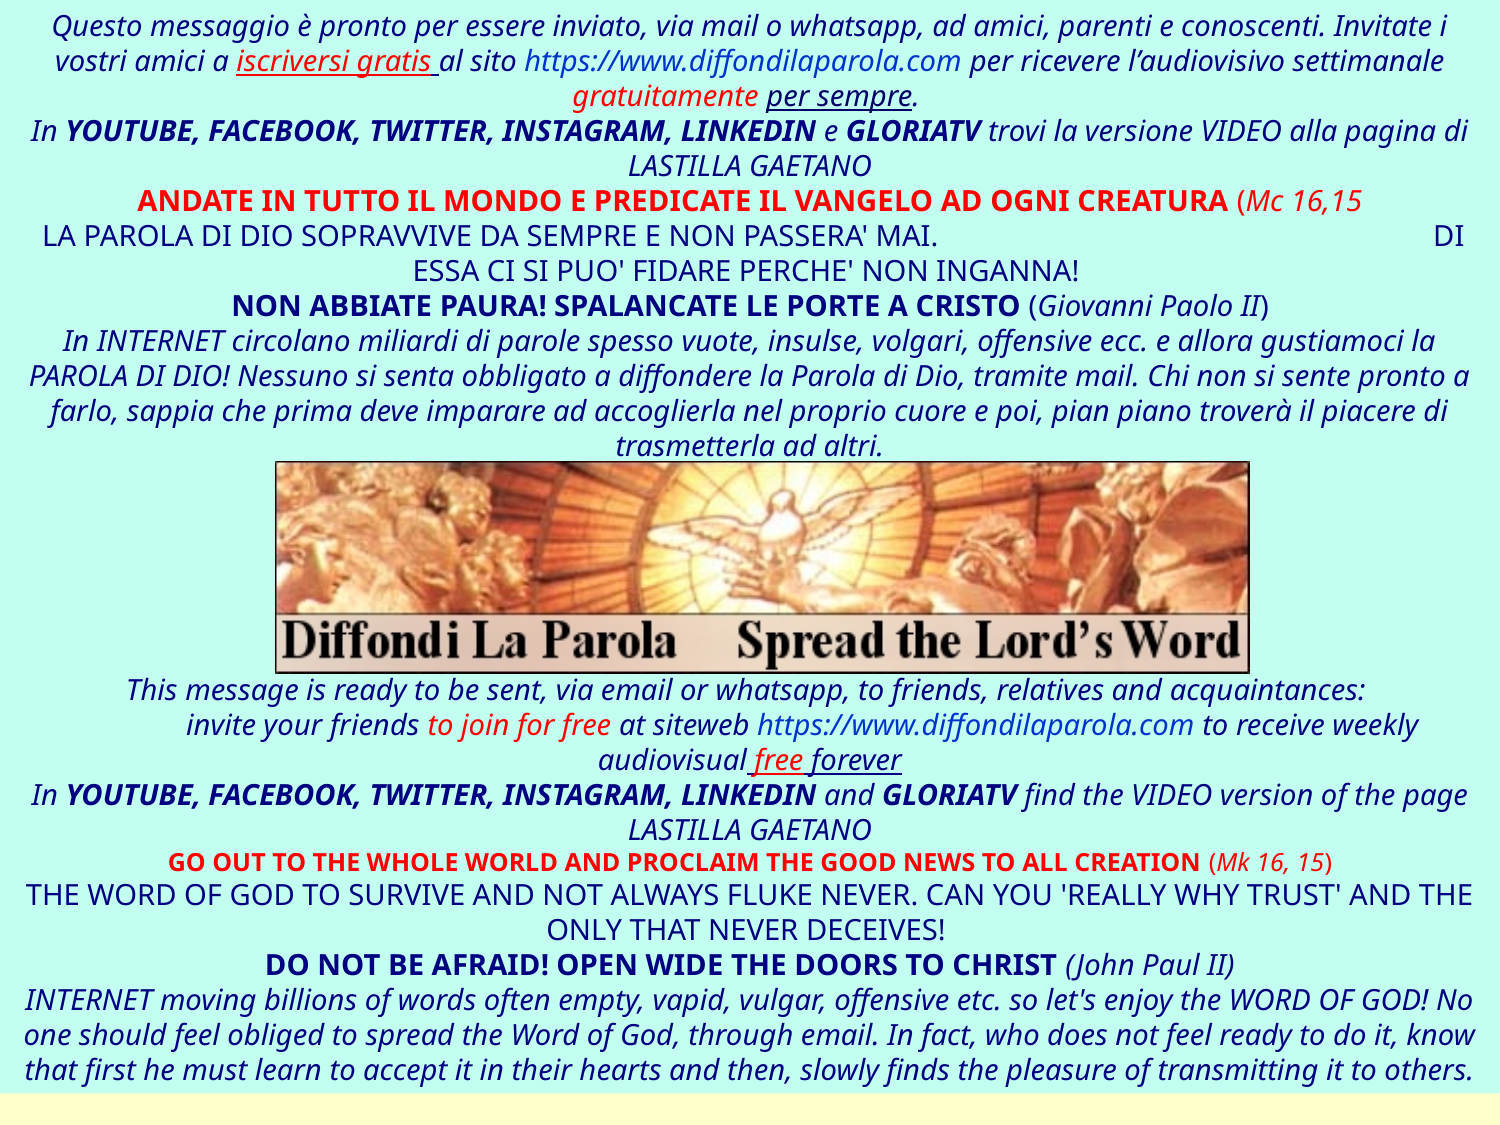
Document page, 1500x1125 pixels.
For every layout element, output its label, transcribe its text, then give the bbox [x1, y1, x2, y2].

text_box Questo messaggio è pronto per essere inviato, via mail o whatsapp, ad amici, parenti e conoscenti. Invitate i vostri amici a iscriversi gratis al sito https://www.diffondilaparola.com per ricevere l’audiovisivo settimanale gratuitamente per sempre. In YOUTUBE, FACEBOOK, TWITTER, INSTAGRAM, LINKEDIN e GLORIATV trovi la versione VIDEO alla pagina di LASTILLA GAETANO ANDATE IN TUTTO IL MONDO E PREDICATE IL VANGELO AD OGNI CREATURA (Mc 16,15 LA PAROLA DI DIO SOPRAVVIVE DA SEMPRE E NON PASSERA' MAI. DI ESSA CI SI PUO' FIDARE PERCHE' NON INGANNA! NON ABBIATE PAURA! SPALANCATE LE PORTE A CRISTO (Giovanni Paolo II) In INTERNET circolano miliardi di parole spesso vuote, insulse, volgari, offensive ecc. e allora gustiamoci la PAROLA DI DIO! Nessuno si senta obbligato a diffondere la Parola di Dio, tramite mail. Chi non si sente pronto a farlo, sappia che prima deve imparare ad accoglierla nel proprio cuore e poi, pian piano troverà il piacere di trasmetterla ad altri. This message is ready to be sent, via email or whatsapp, to friends, relatives and acquaintances: invite your friends to join for free at siteweb https://www.diffondilaparola.com to receive weekly audiovisual free forever In YOUTUBE, FACEBOOK, TWITTER, INSTAGRAM, LINKEDIN and GLORIATV find the VIDEO version of the page LASTILLA GAETANO GO OUT TO THE WHOLE WORLD AND PROCLAIM THE GOOD NEWS TO ALL CREATION (Mk 16, 15) THE WORD OF GOD TO SURVIVE AND NOT ALWAYS FLUKE NEVER. CAN YOU 'REALLY WHY TRUST' AND THE ONLY THAT NEVER DECEIVES! DO NOT BE AFRAID! OPEN WIDE THE DOORS TO CHRIST (John Paul II) INTERNET moving billions of words often empty, vapid, vulgar, offensive etc. so let's enjoy the WORD OF GOD! No one should feel obliged to spread the Word of God, through email. In fact, who does not feel ready to do it, know that first he must learn to accept it in their hearts and then, slowly finds the pleasure of transmitting it to others. [0, 0, 1500, 1094]
picture [274, 461, 1250, 674]
